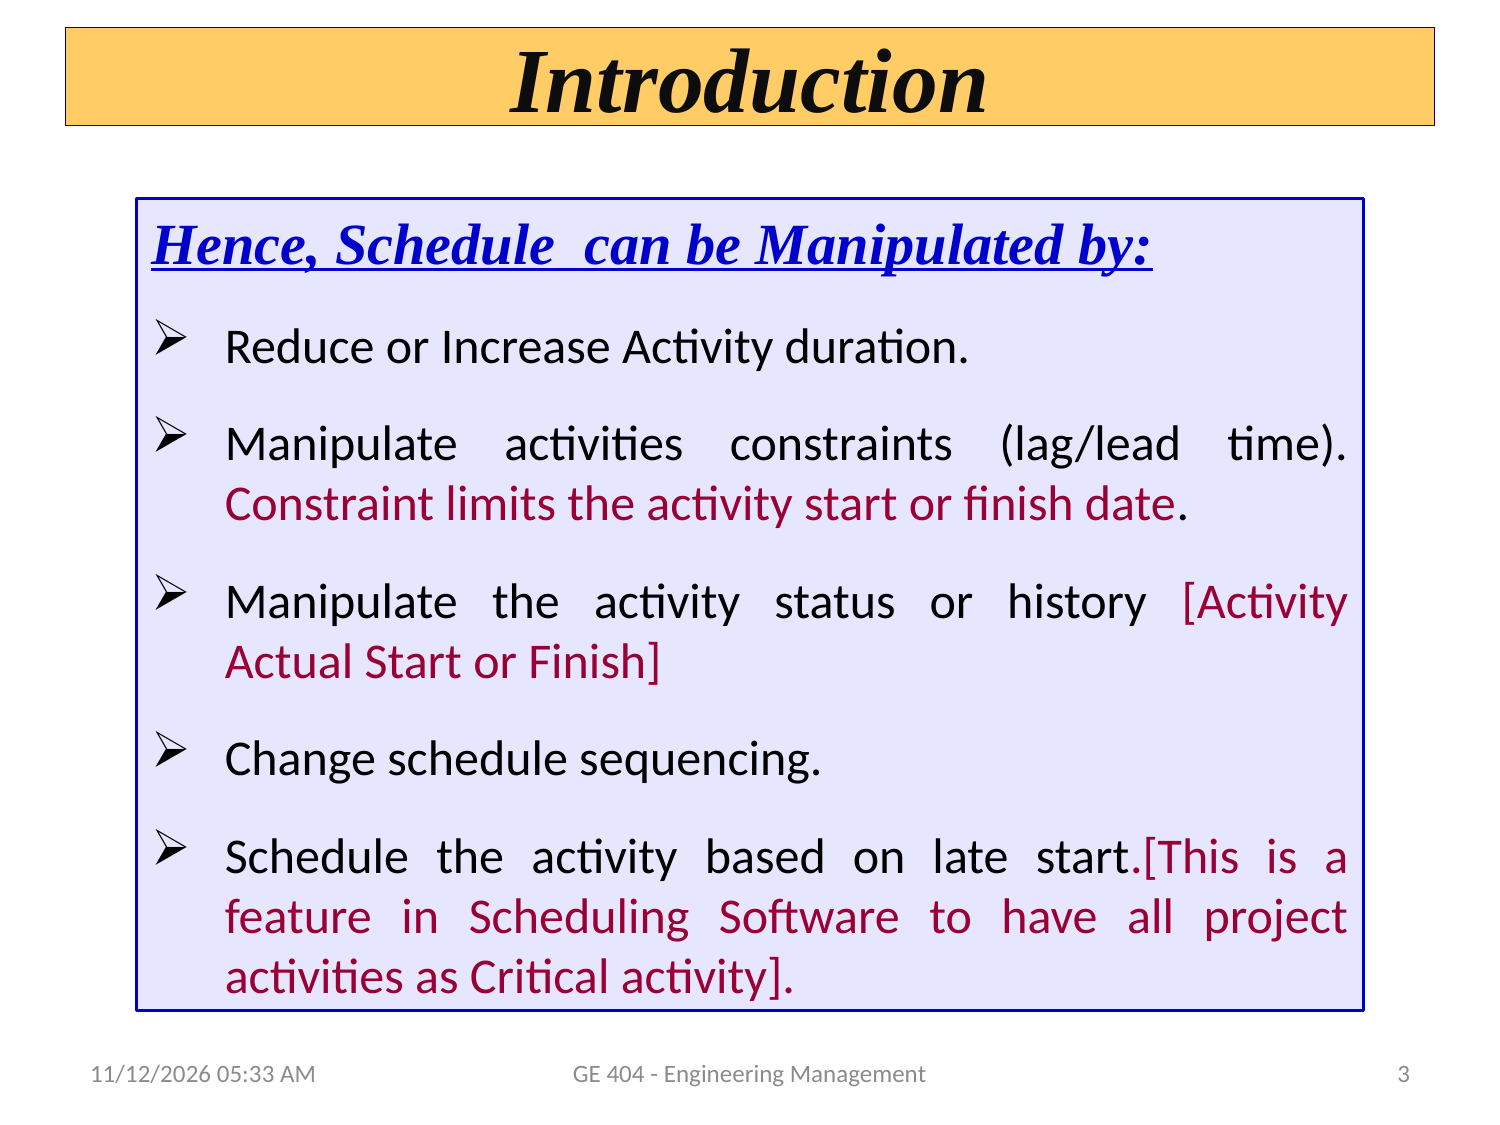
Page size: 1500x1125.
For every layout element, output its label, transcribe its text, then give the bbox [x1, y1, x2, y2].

footer GE 404 - Engineering Management [512, 1042, 988, 1103]
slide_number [75, 1042, 425, 1103]
title Introduction [65, 27, 1435, 126]
text_box Hence, Schedule can be Manipulated by: Reduce or Increase Activity duration. Manipulate activities constraints (lag/lead time). Constraint limits the activity start or finish date. Manipulate the activity status or history [Activity Actual Start or Finish] Change schedule sequencing. Schedule the activity based on late start.[This is a feature in Scheduling Software to have all project activities as Critical activity]. [136, 198, 1364, 1011]
slide_number 3 [1074, 1042, 1425, 1103]
